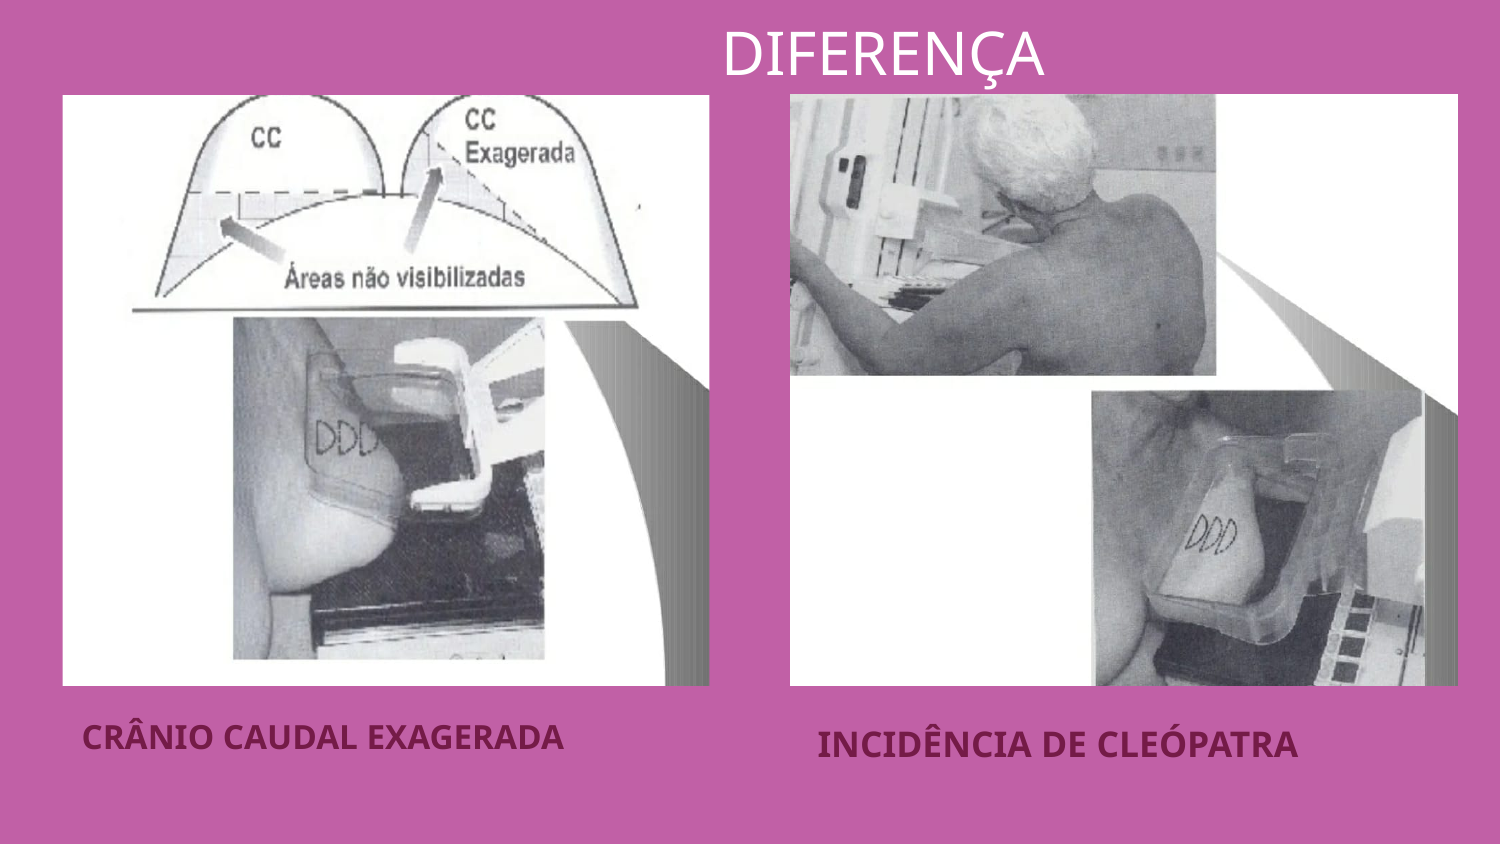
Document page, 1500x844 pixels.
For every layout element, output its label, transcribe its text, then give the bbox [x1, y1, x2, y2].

picture [62, 94, 710, 733]
text_box INCIDÊNCIA DE CLEÓPATRA [802, 707, 1458, 780]
picture [790, 94, 1458, 686]
text_box CRÂNIO CAUDAL EXAGERADA [66, 739, 710, 772]
text_box DIFERENÇA [390, 0, 1131, 103]
